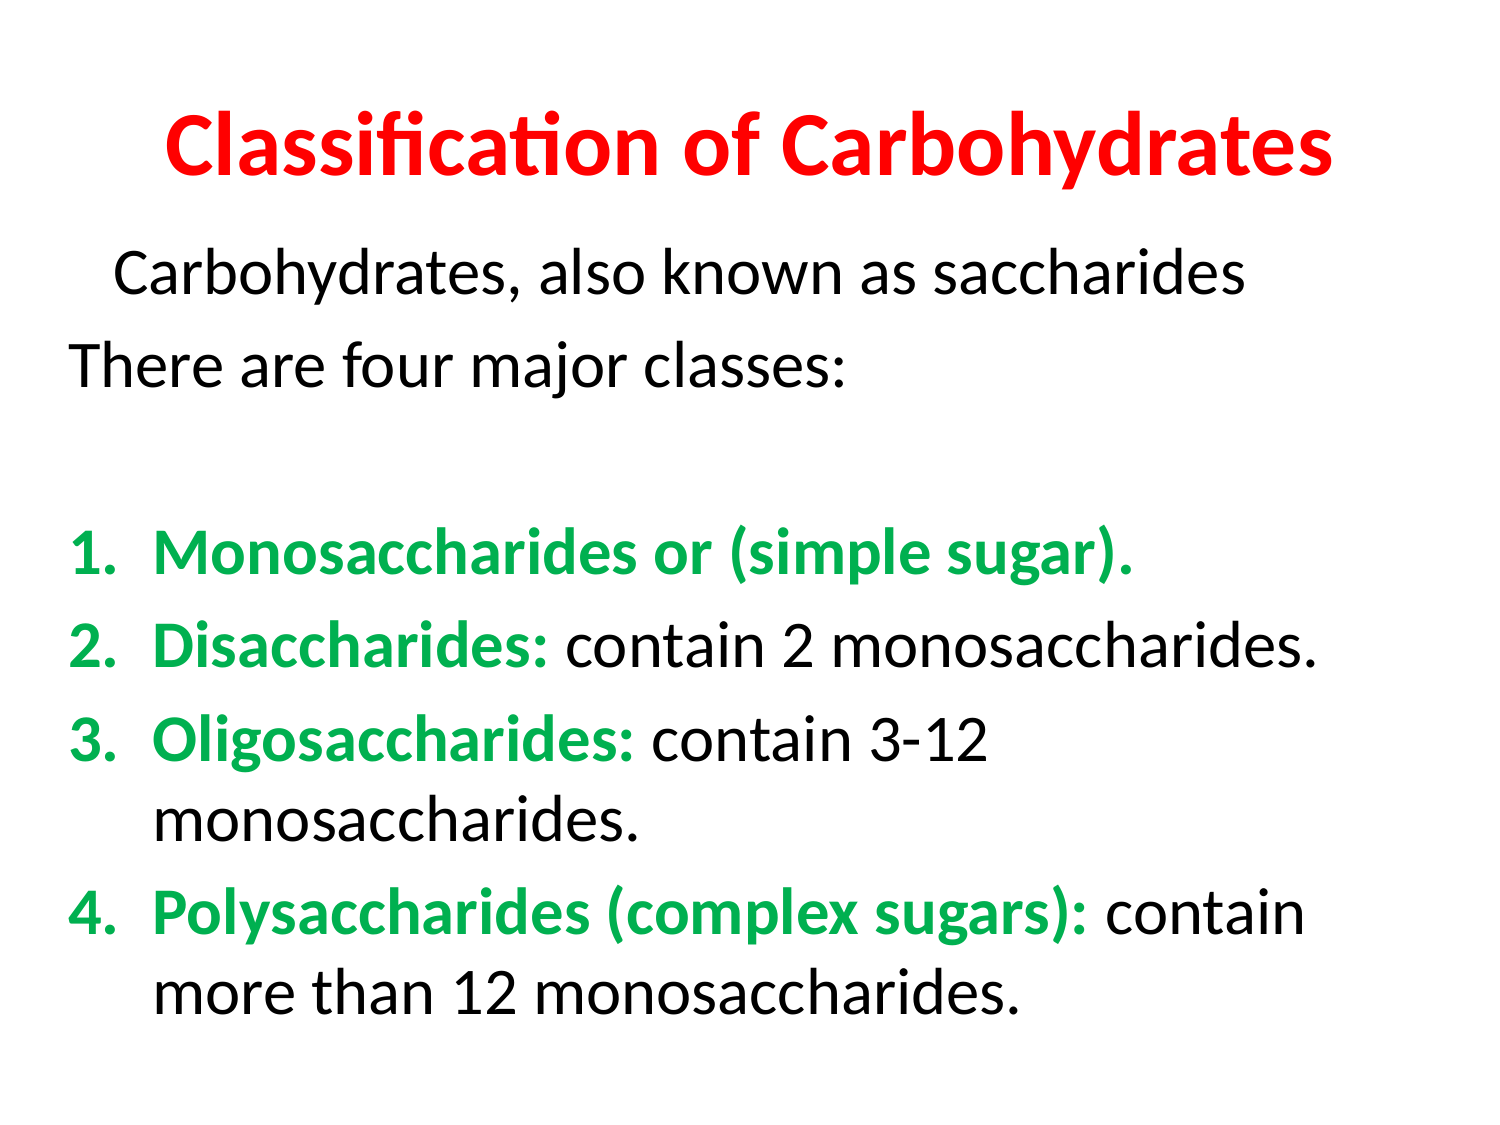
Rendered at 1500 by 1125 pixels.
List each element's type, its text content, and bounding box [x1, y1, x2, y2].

list Carbohydrates, also known as saccharides There are four major classes: Monosaccharides or (simple sugar). Disaccharides: contain 2 monosaccharides. Oligosaccharides: contain 3-12 monosaccharides. Polysaccharides (complex sugars): contain more than 12 monosaccharides. [53, 219, 1404, 1093]
title Classification of Carbohydrates [75, 45, 1425, 233]
